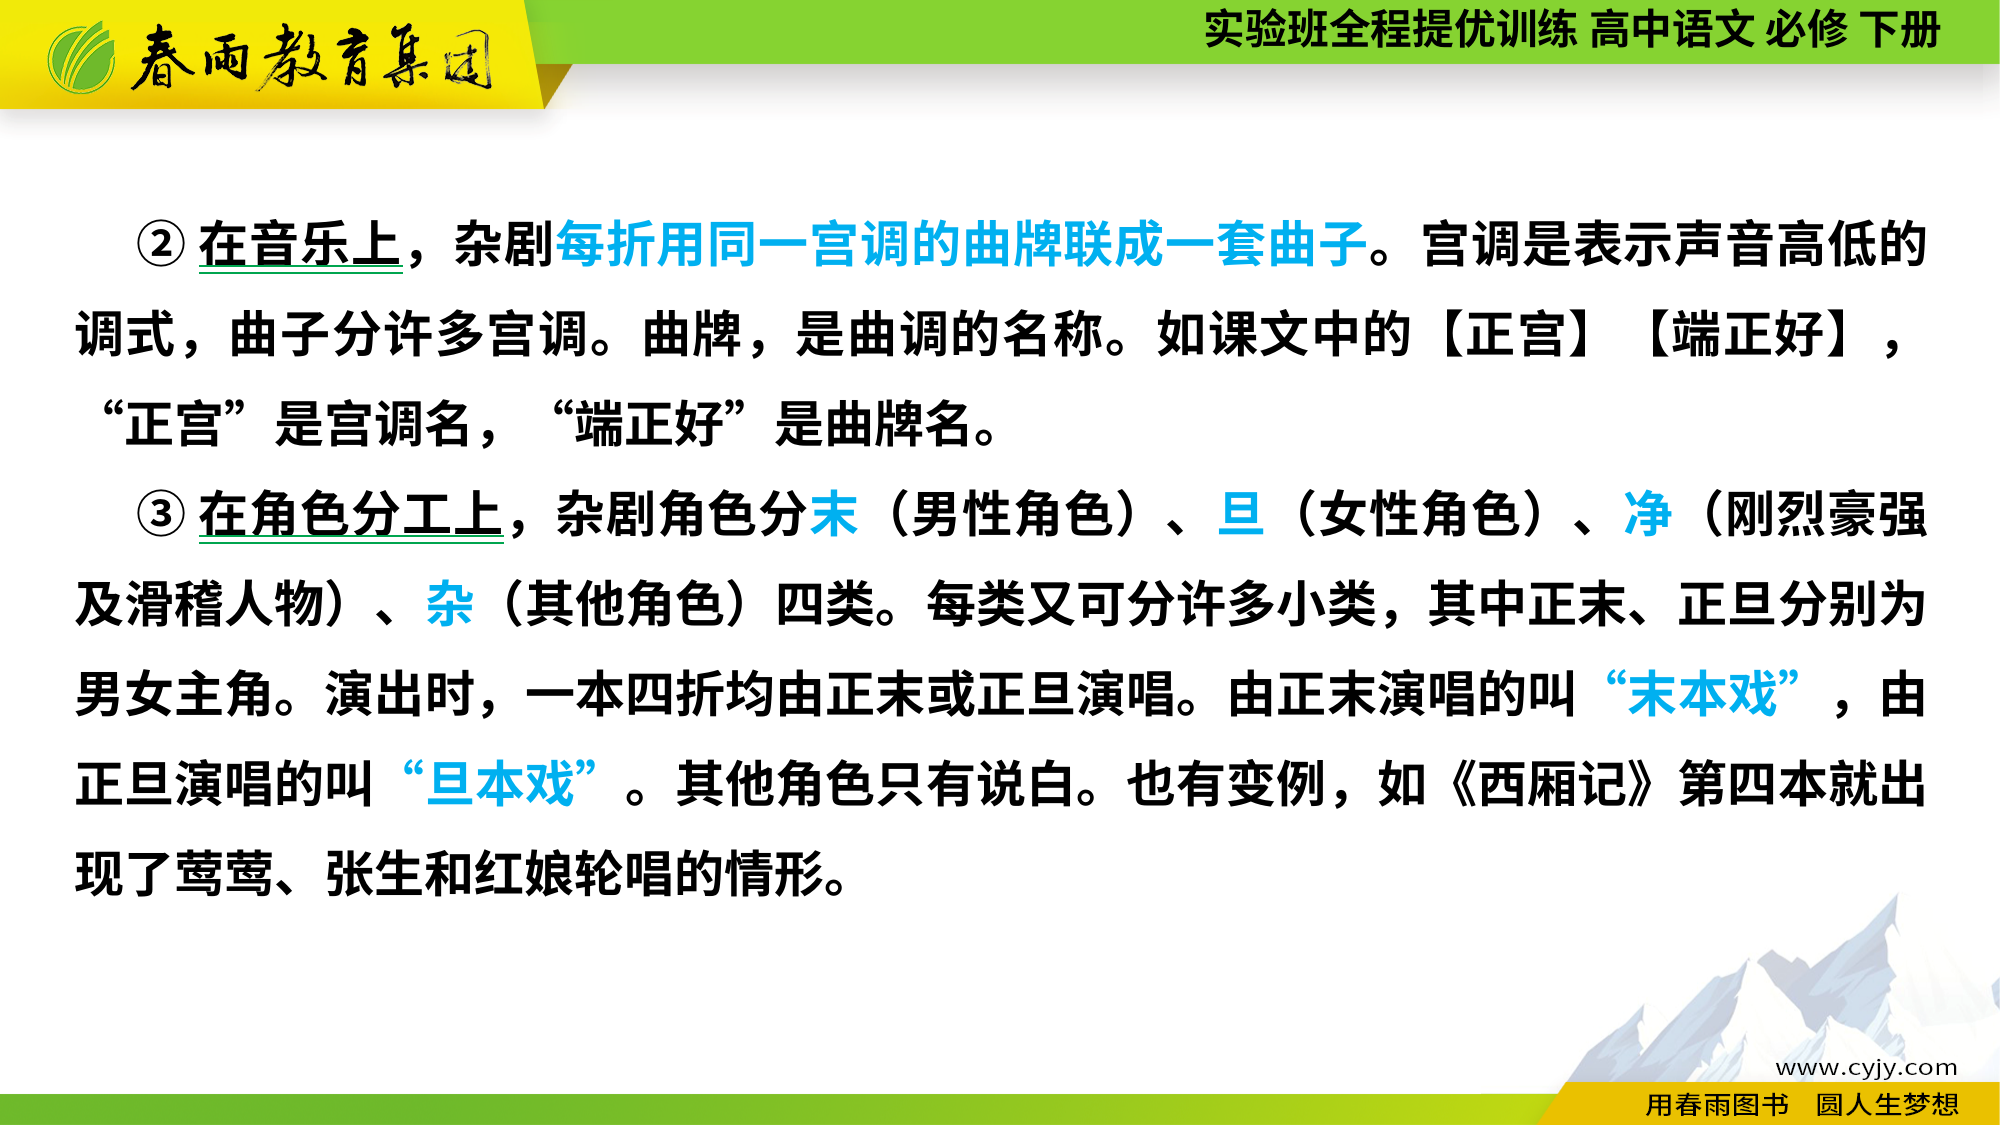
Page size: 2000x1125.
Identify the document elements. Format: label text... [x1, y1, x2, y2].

picture [0, 0, 2000, 1125]
list ②在音乐上，杂剧每折用同一宫调的曲牌联成一套曲子。宫调是表示声音高低的调式，曲子分许多宫调。曲牌，是曲调的名称。如课文中的【正宫】【端正好】，“正宫”是宫调名，“端正好”是曲牌名。 ③在角色分工上，杂剧角色分末（男性角色）、旦（女性角色）、净（刚烈豪强及滑稽人物）、杂（其他角色）四类。每类又可分许多小类，其中正末、正旦分别为男女主角。演出时，一本四折均由正末或正旦演唱。由正末演唱的叫“末本戏”，由正旦演唱的叫“旦本戏”。其他角色只有说白。也有变例，如《西厢记》第四本就出现了莺莺、张生和红娘轮唱的情形。 [59, 174, 1944, 917]
